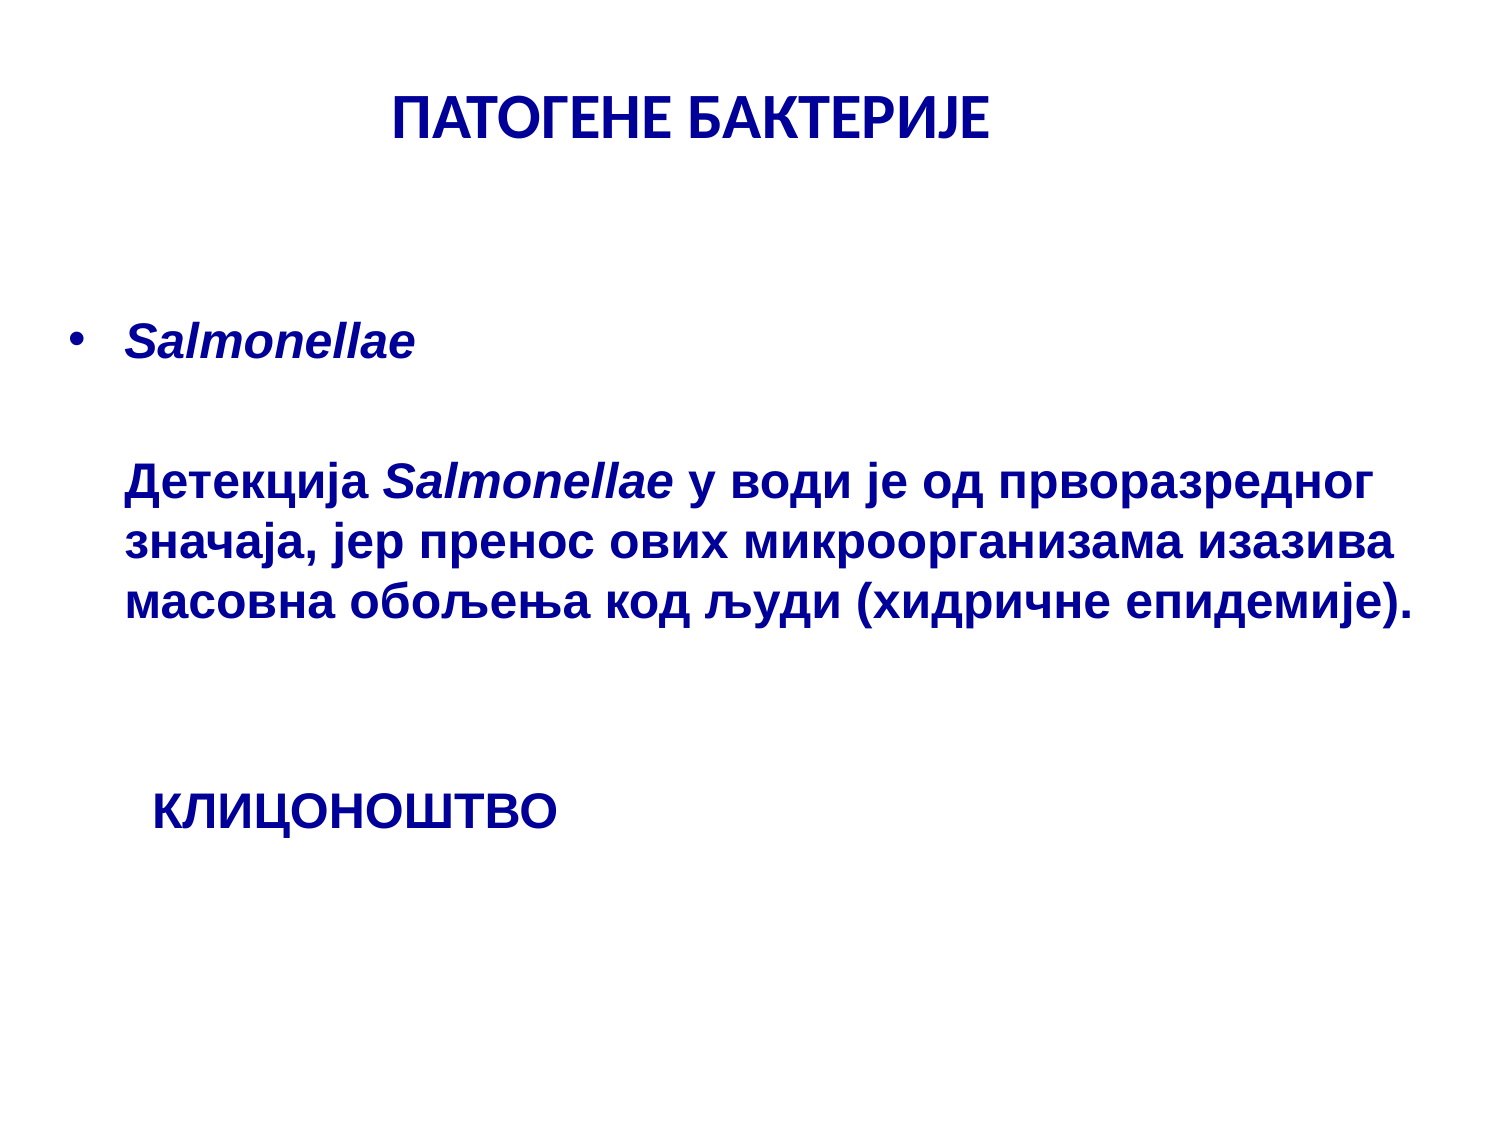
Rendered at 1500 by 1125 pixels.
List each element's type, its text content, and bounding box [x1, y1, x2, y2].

list Salmonellae Детекција Salmonellae у води је од прворазредног значаја, јер пренос ових микроорганизама изазива масовна обољења код људи (хидричне епидемије). КЛИЦОНОШТВО [52, 300, 1460, 977]
title ПАТОГЕНЕ БАКТЕРИЈЕ [53, 66, 1330, 160]
